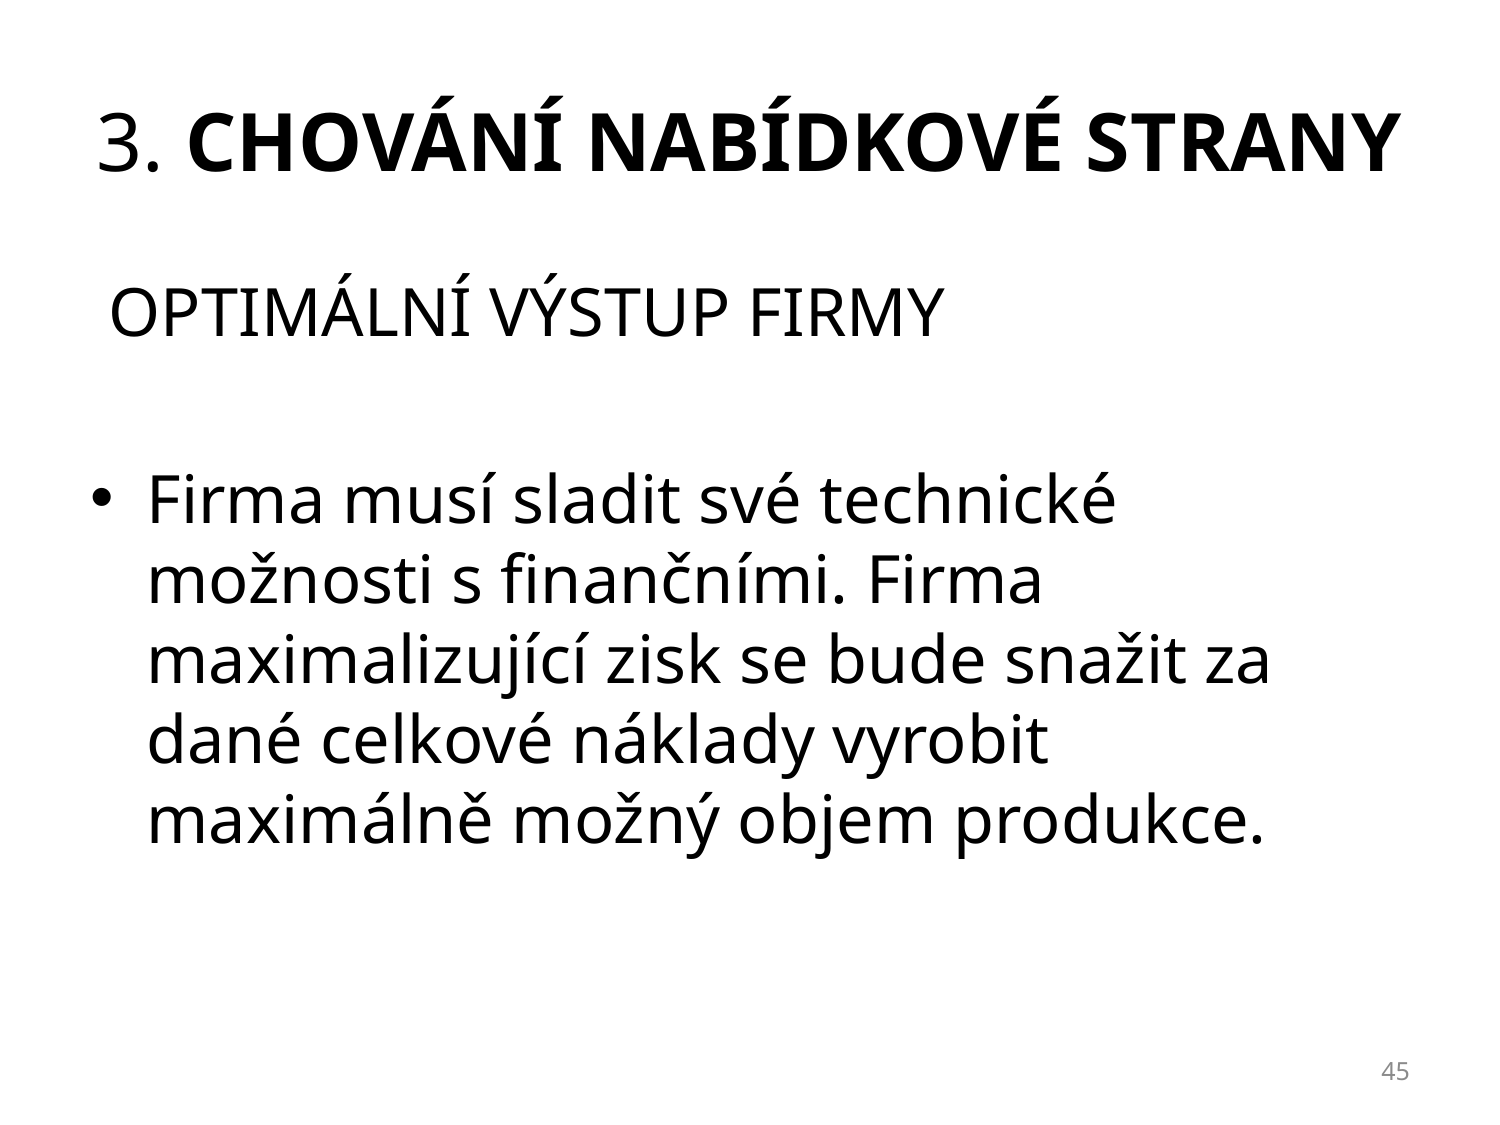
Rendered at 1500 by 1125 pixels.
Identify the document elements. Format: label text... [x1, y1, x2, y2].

slide_number 45 [1074, 1042, 1425, 1103]
title 3. chování NABÍDKOVÉ strany [75, 45, 1425, 233]
list OPTIMÁLNÍ VÝSTUP FIRMY Firma musí sladit své technické možnosti s finančními. Firma maximalizující zisk se bude snažit za dané celkové náklady vyrobit maximálně možný objem produkce. [75, 262, 1425, 1005]
